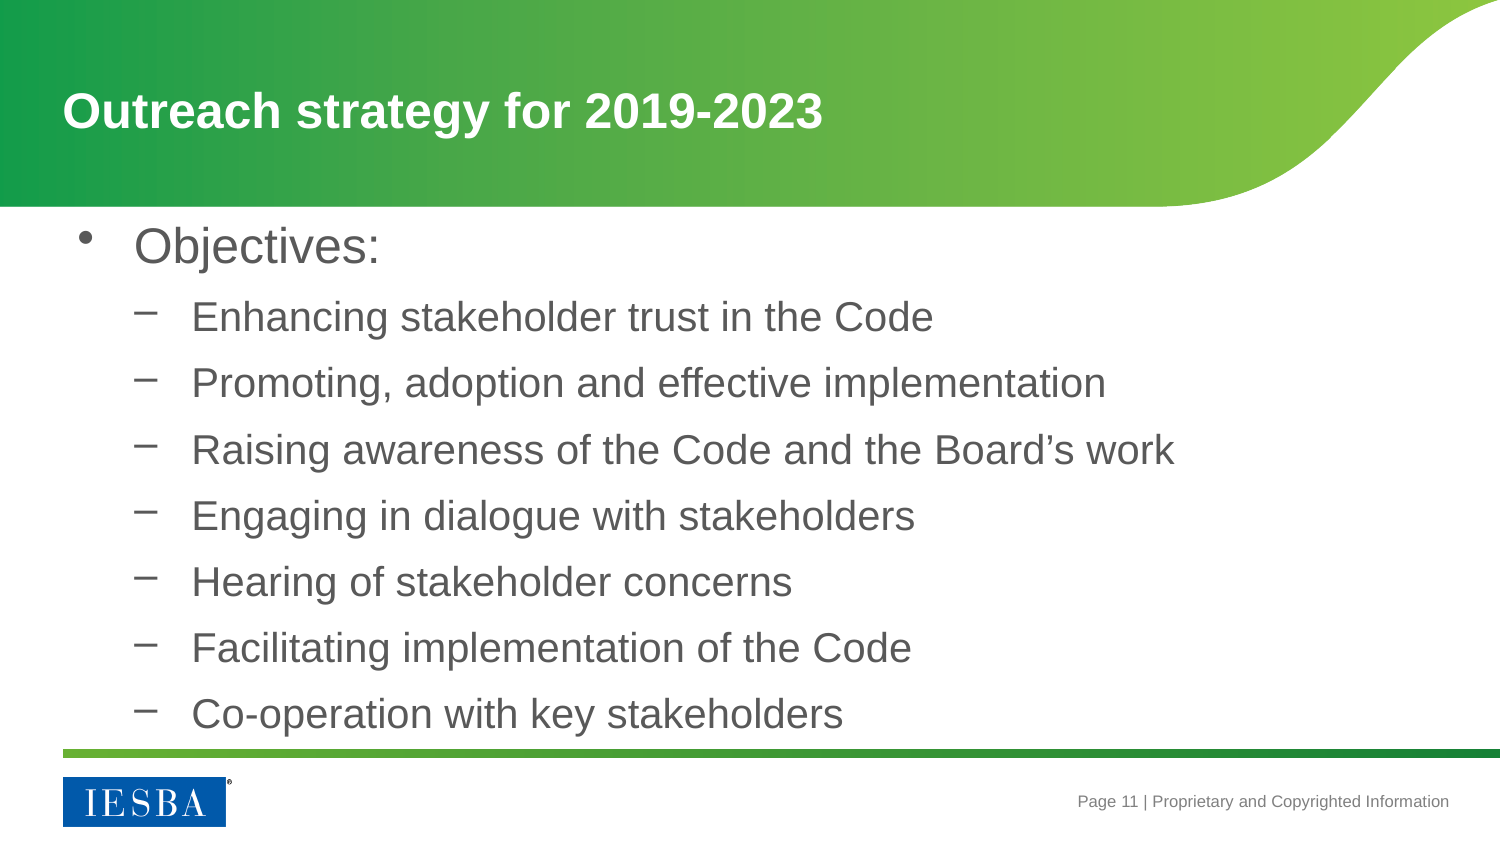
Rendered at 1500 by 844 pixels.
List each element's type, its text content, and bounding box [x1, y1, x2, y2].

title Outreach strategy for 2019-2023 [62, 75, 1300, 142]
list Objectives: Enhancing stakeholder trust in the Code Promoting, adoption and effective implementation Raising awareness of the Code and the Board’s work Engaging in dialogue with stakeholders Hearing of stakeholder concerns Facilitating implementation of the Code Co-operation with key stakeholders [62, 206, 1444, 750]
picture [0, 0, 1500, 207]
picture [63, 777, 232, 827]
